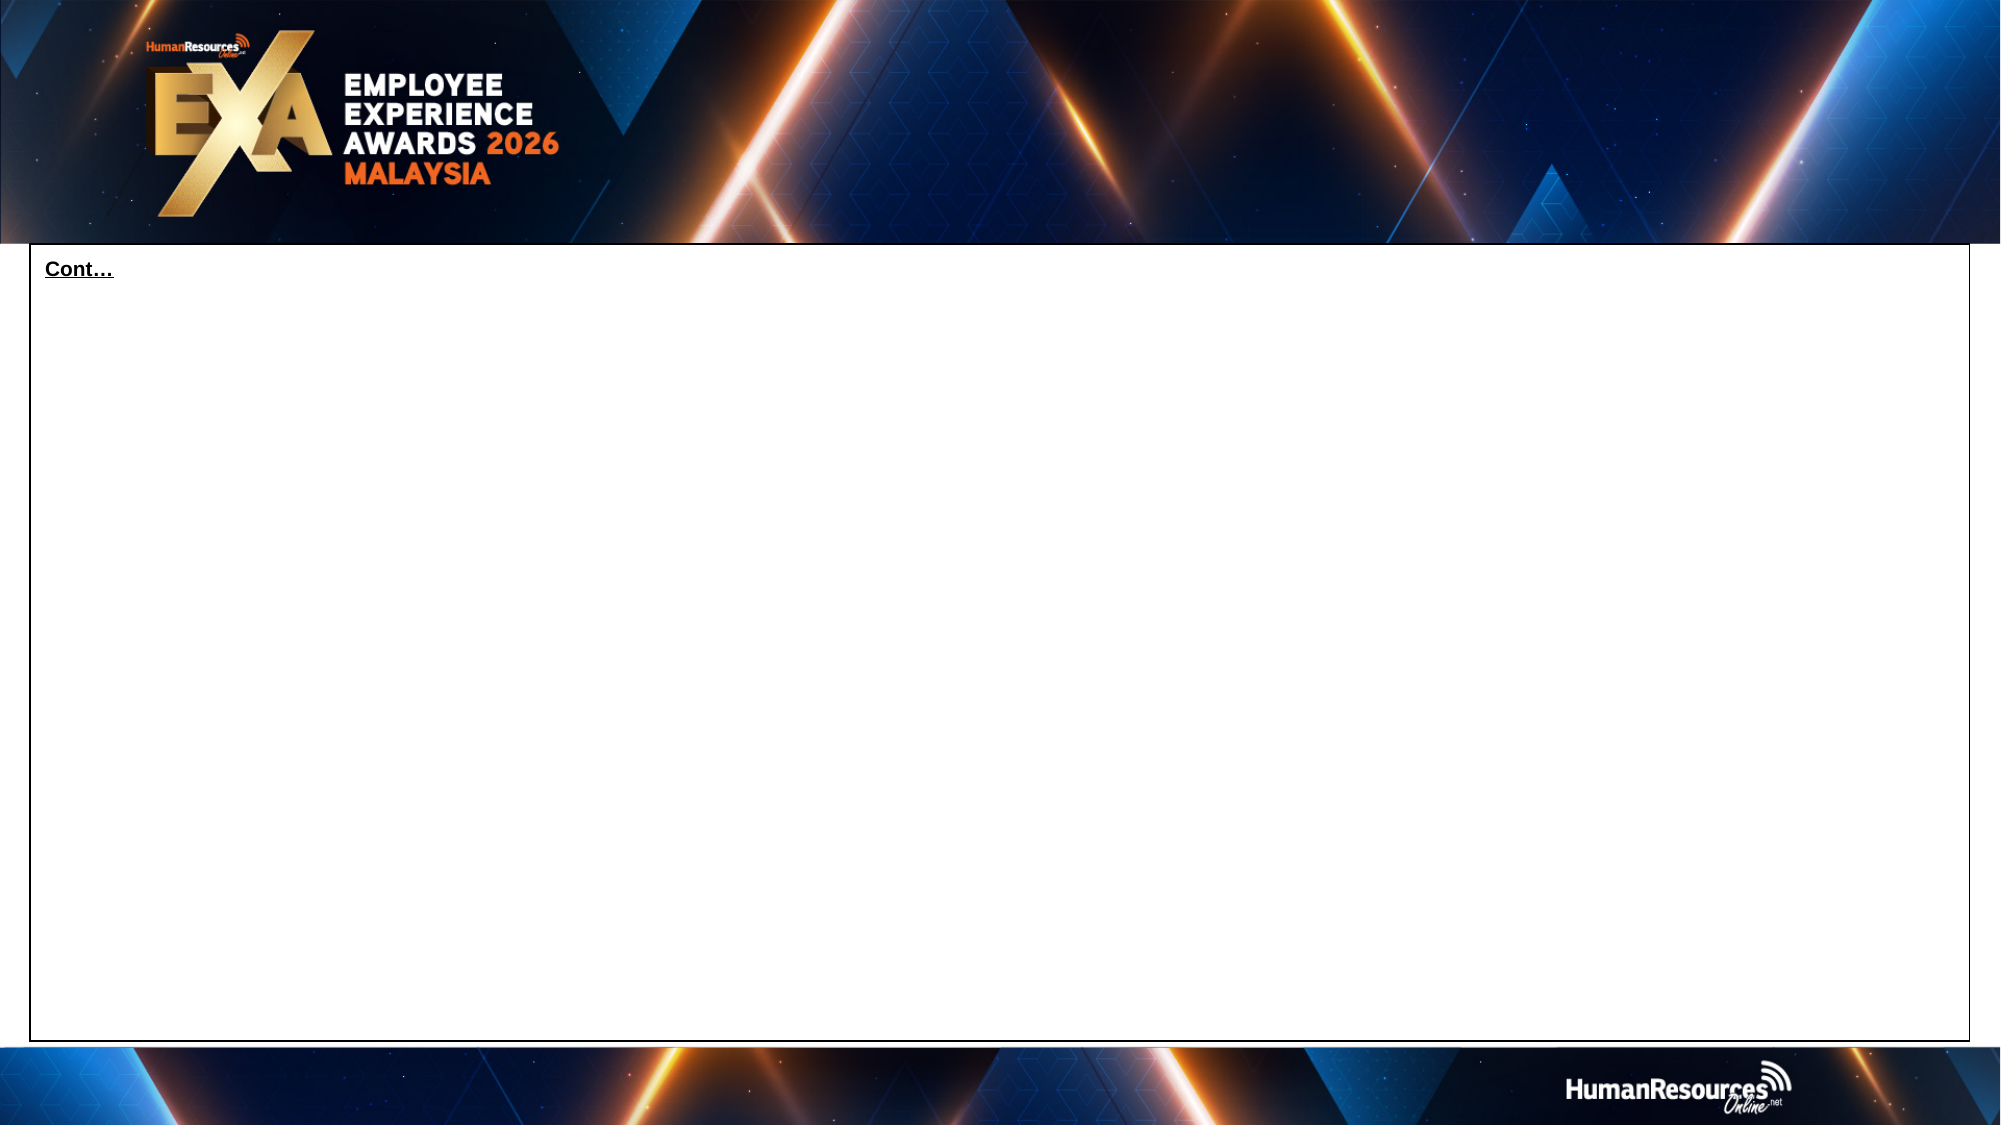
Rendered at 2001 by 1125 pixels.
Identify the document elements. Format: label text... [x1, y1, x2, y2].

text_box Cont… [30, 243, 1970, 1042]
picture [0, 0, 2001, 1125]
